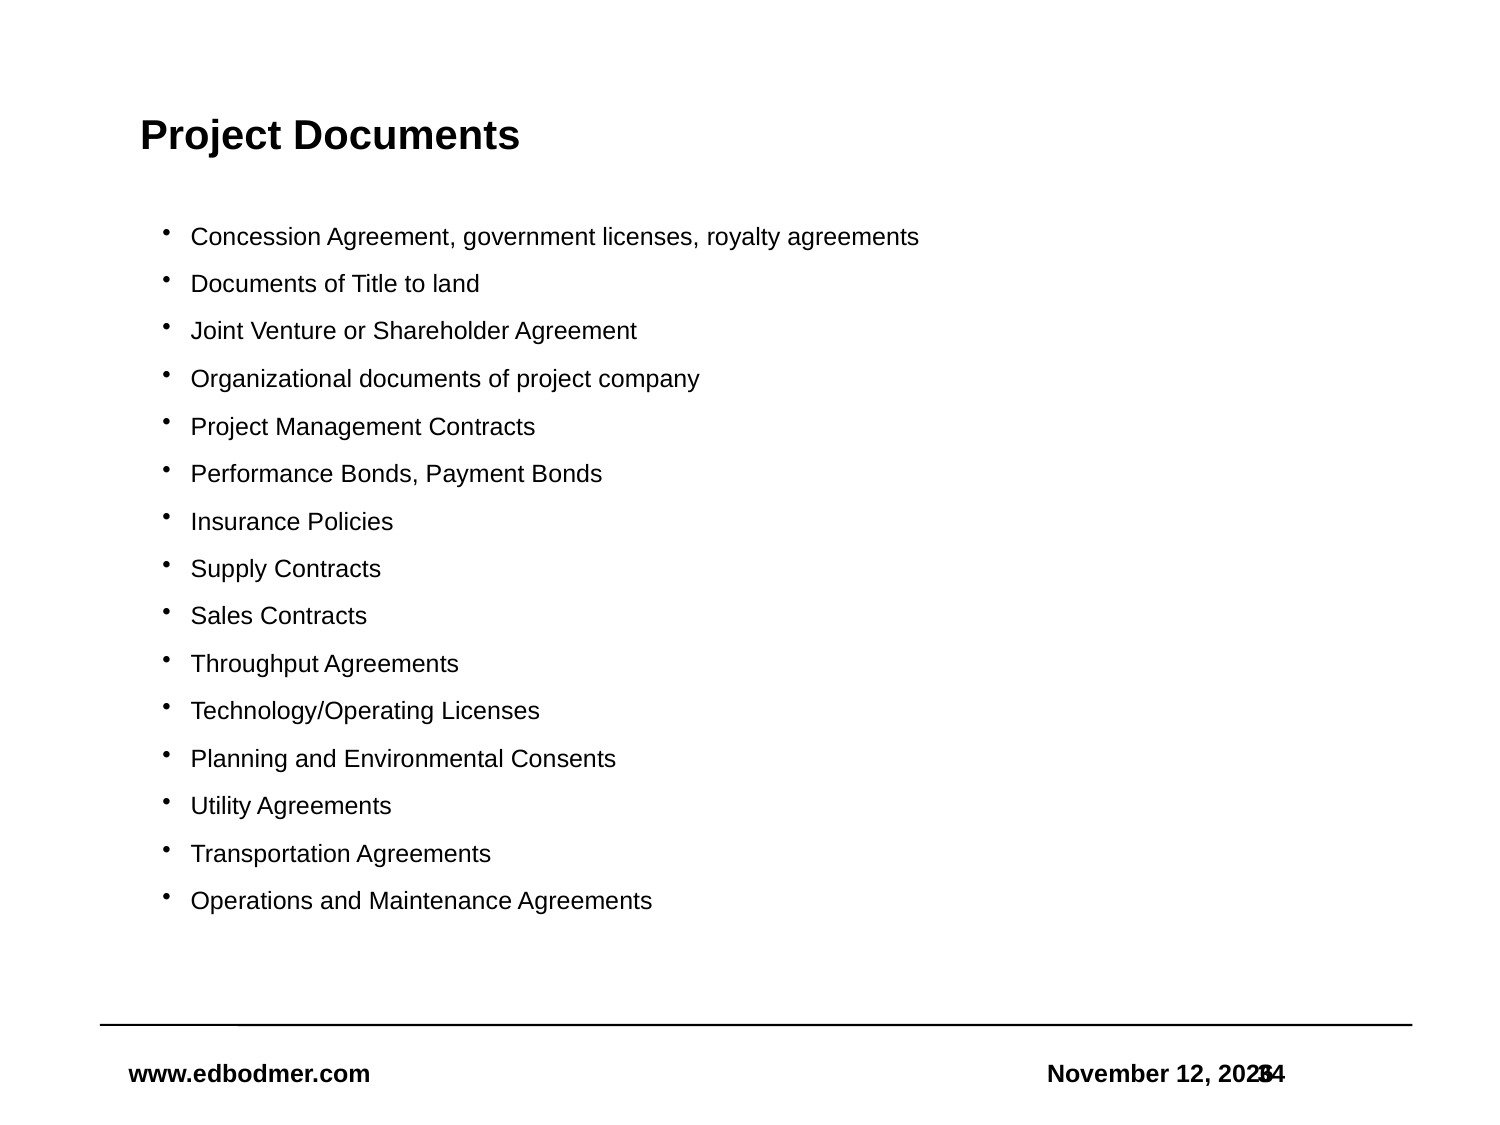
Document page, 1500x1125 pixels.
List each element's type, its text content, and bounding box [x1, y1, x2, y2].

list Concession Agreement, government licenses, royalty agreements Documents of Title to land Joint Venture or Shareholder Agreement Organizational documents of project company Project Management Contracts Performance Bonds, Payment Bonds Insurance Policies Supply Contracts Sales Contracts Throughput Agreements Technology/Operating Licenses Planning and Environmental Consents Utility Agreements Transportation Agreements Operations and Maintenance Agreements [137, 212, 1388, 963]
title Project Documents [124, 99, 1288, 226]
